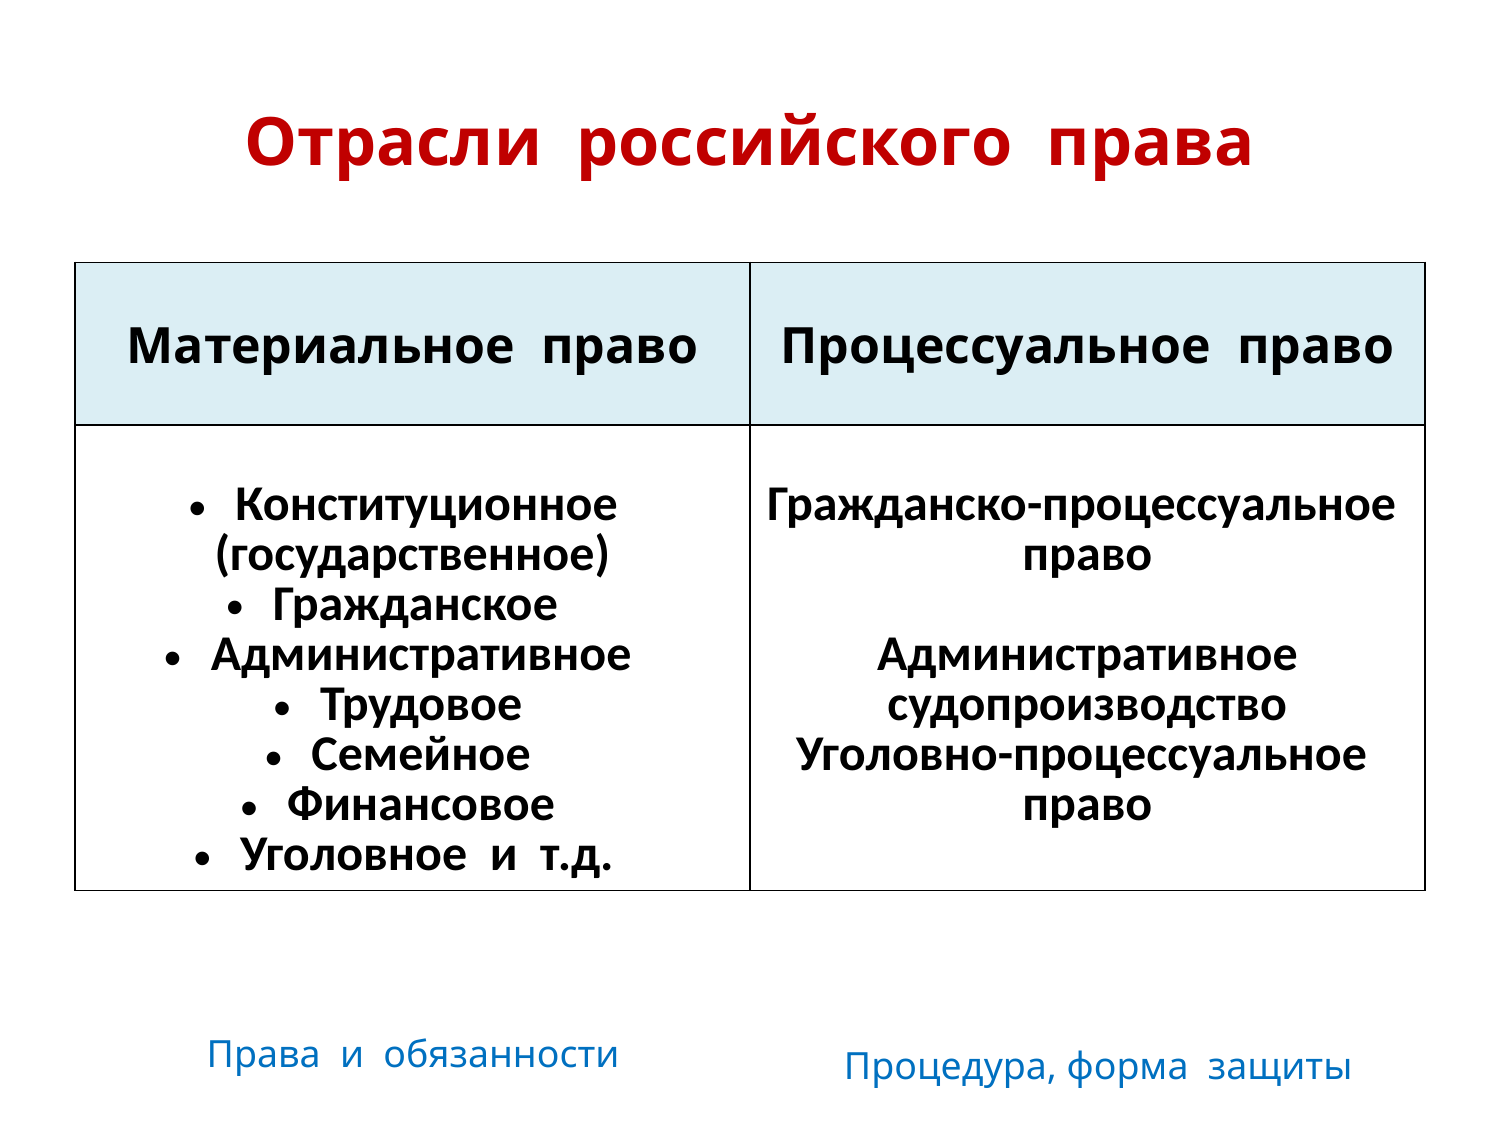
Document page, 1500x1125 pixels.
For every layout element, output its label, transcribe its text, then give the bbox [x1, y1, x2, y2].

text_box Процедура, форма защиты [797, 1034, 1400, 1095]
text_box Права и обязанности [159, 1023, 668, 1083]
table_cell Гражданско-процессуальное право Административное судопроизводство Уголовно-процессуальное право [751, 426, 1424, 890]
table_header Материальное право [76, 263, 749, 424]
table_header Процессуальное право [751, 263, 1424, 424]
table_cell Конституционное (государственное) Гражданское Административное Трудовое Семейное Финансовое Уголовное и т.д. [76, 426, 749, 890]
title Отрасли российского права [75, 45, 1425, 233]
